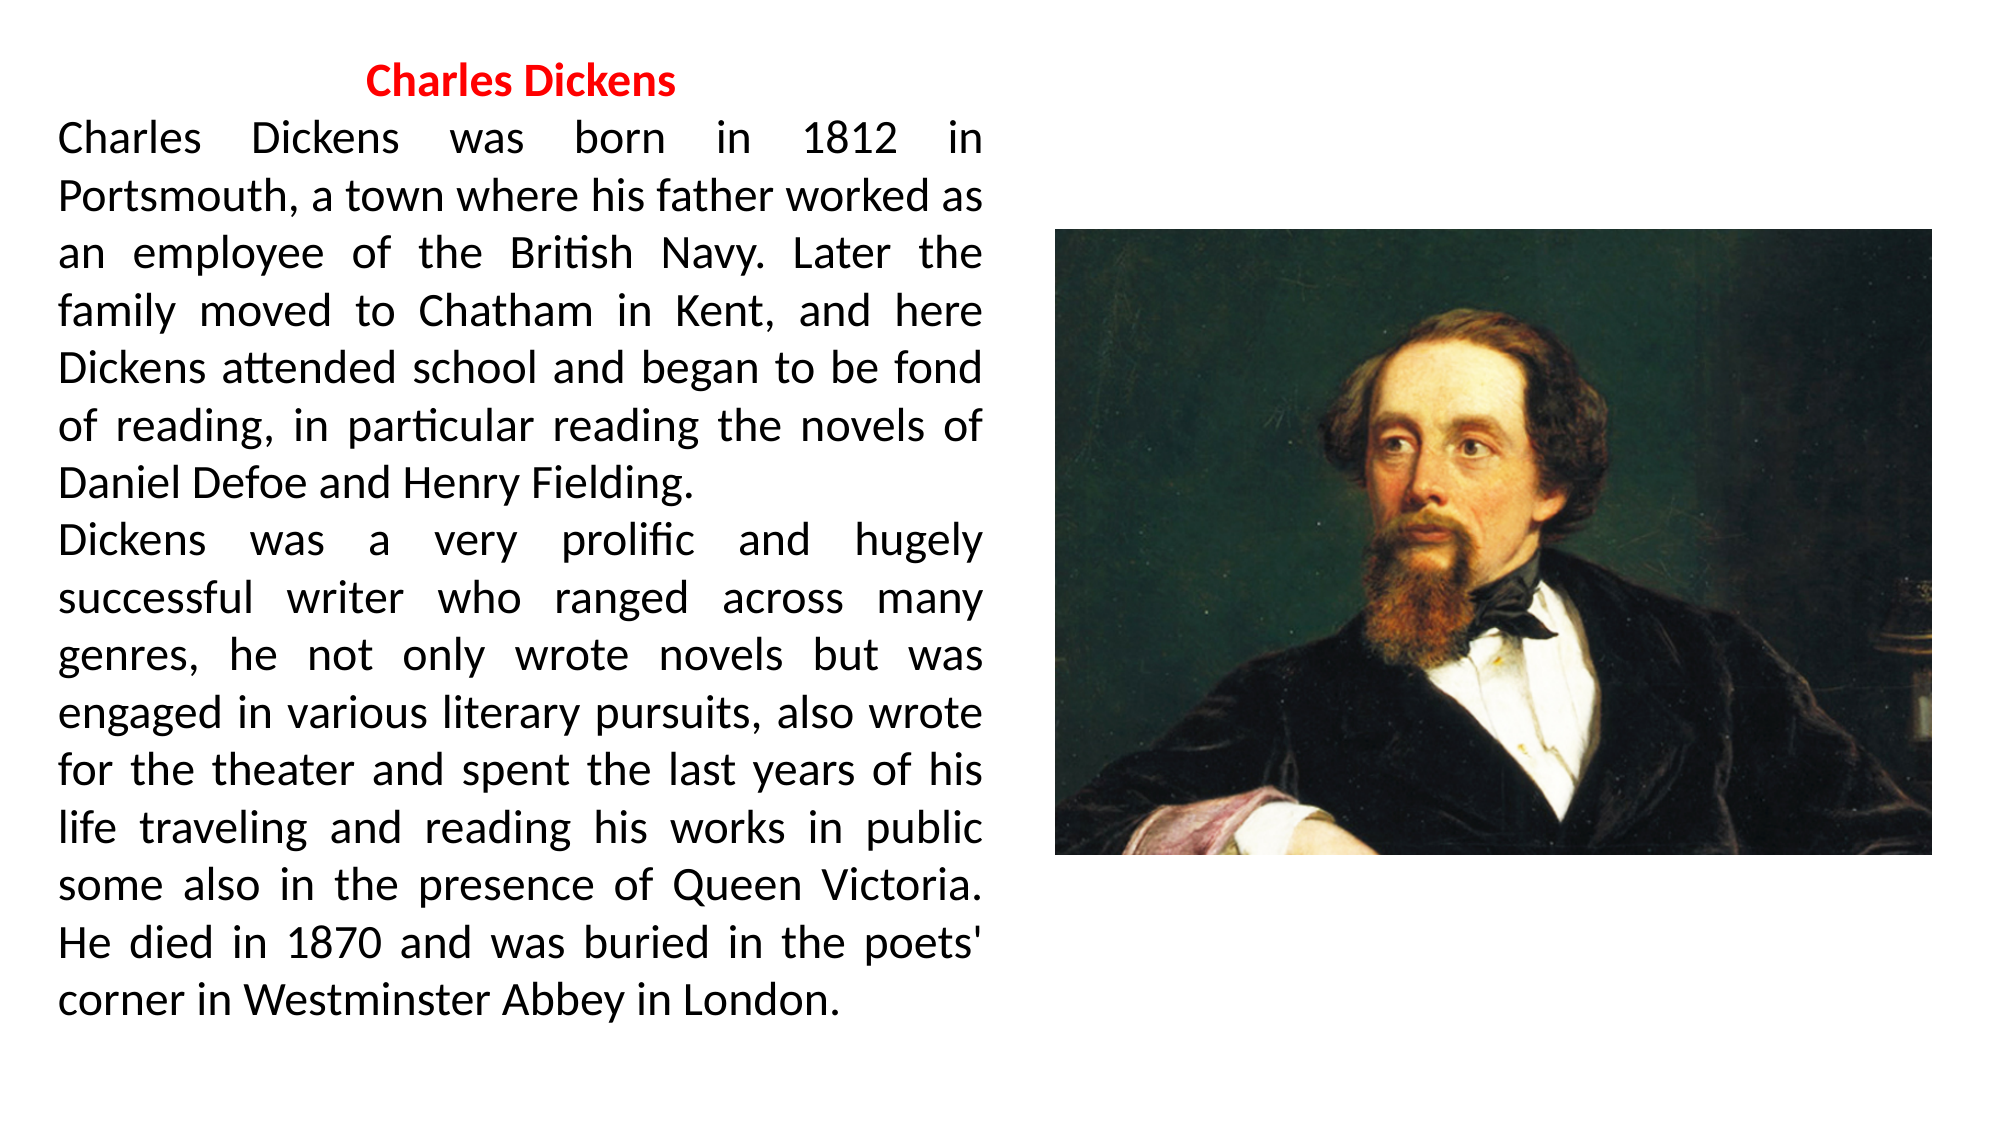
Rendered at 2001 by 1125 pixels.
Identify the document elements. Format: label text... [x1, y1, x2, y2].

text_box Charles Dickens Charles Dickens was born in 1812 in Portsmouth, a town where his father worked as an employee of the British Navy. Later the family moved to Chatham in Kent, and here Dickens attended school and began to be fond of reading, in particular reading the novels of Daniel Defoe and Henry Fielding. Dickens was a very prolific and hugely successful writer who ranged across many genres, he not only wrote novels but was engaged in various literary pursuits, also wrote for the theater and spent the last years of his life traveling and reading his works in public some also in the presence of Queen Victoria. He died in 1870 and was buried in the poets' corner in Westminster Abbey in London. [43, 40, 1000, 1033]
picture [1055, 229, 1932, 855]
